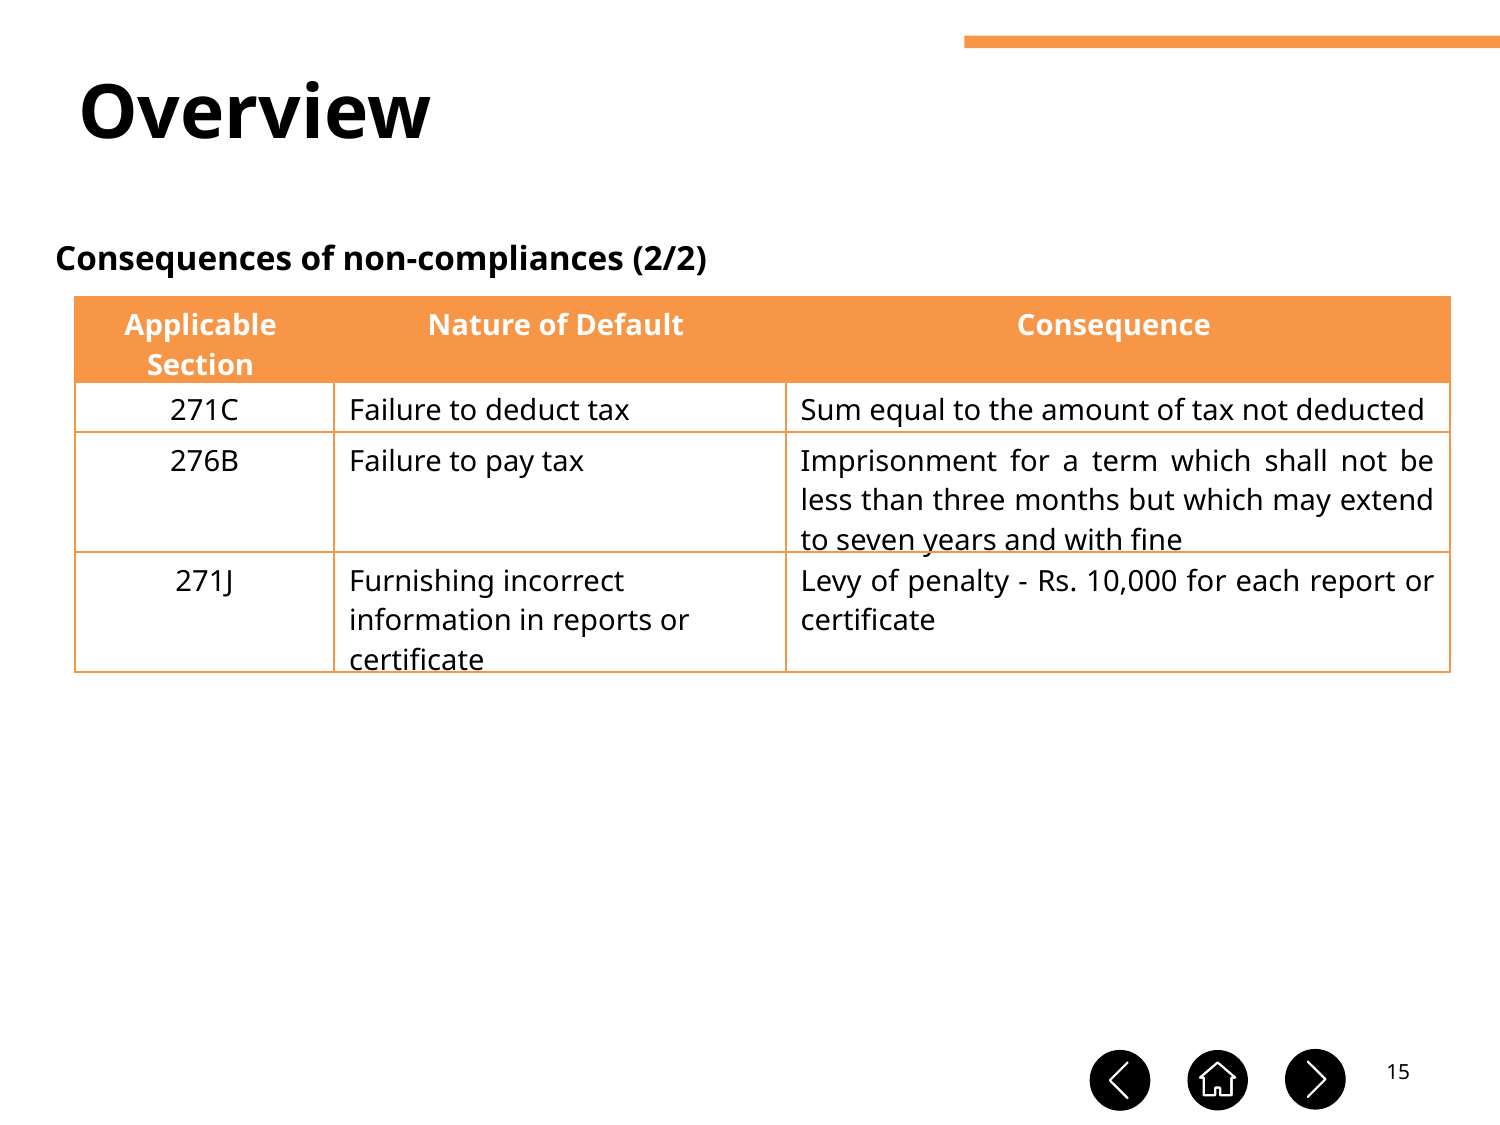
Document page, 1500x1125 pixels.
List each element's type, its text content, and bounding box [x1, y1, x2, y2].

table_cell 271J [76, 553, 333, 671]
table_header Consequence [787, 298, 1449, 381]
slide_number 15 [1074, 1042, 1425, 1103]
text_box [962, 34, 1500, 50]
text_box Overview [61, 48, 1401, 260]
table_cell Failure to deduct tax [335, 383, 785, 431]
table_cell Imprisonment for a term which shall not be less than three months but which may extend to seven years and with fine [787, 433, 1449, 551]
table_header Applicable Section [76, 298, 333, 381]
table_cell Failure to pay tax [335, 433, 785, 551]
table_cell Furnishing incorrect information in reports or certificate [335, 553, 785, 671]
table_cell 271C [76, 383, 333, 431]
table_cell Levy of penalty - Rs. 10,000 for each report or certificate [787, 553, 1449, 671]
table_cell 276B [76, 433, 333, 551]
table_cell Sum equal to the amount of tax not deducted [787, 383, 1449, 431]
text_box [1089, 1048, 1346, 1111]
text_box Consequences of non-compliances (2/2) [40, 229, 723, 285]
table_header Nature of Default [335, 298, 785, 381]
